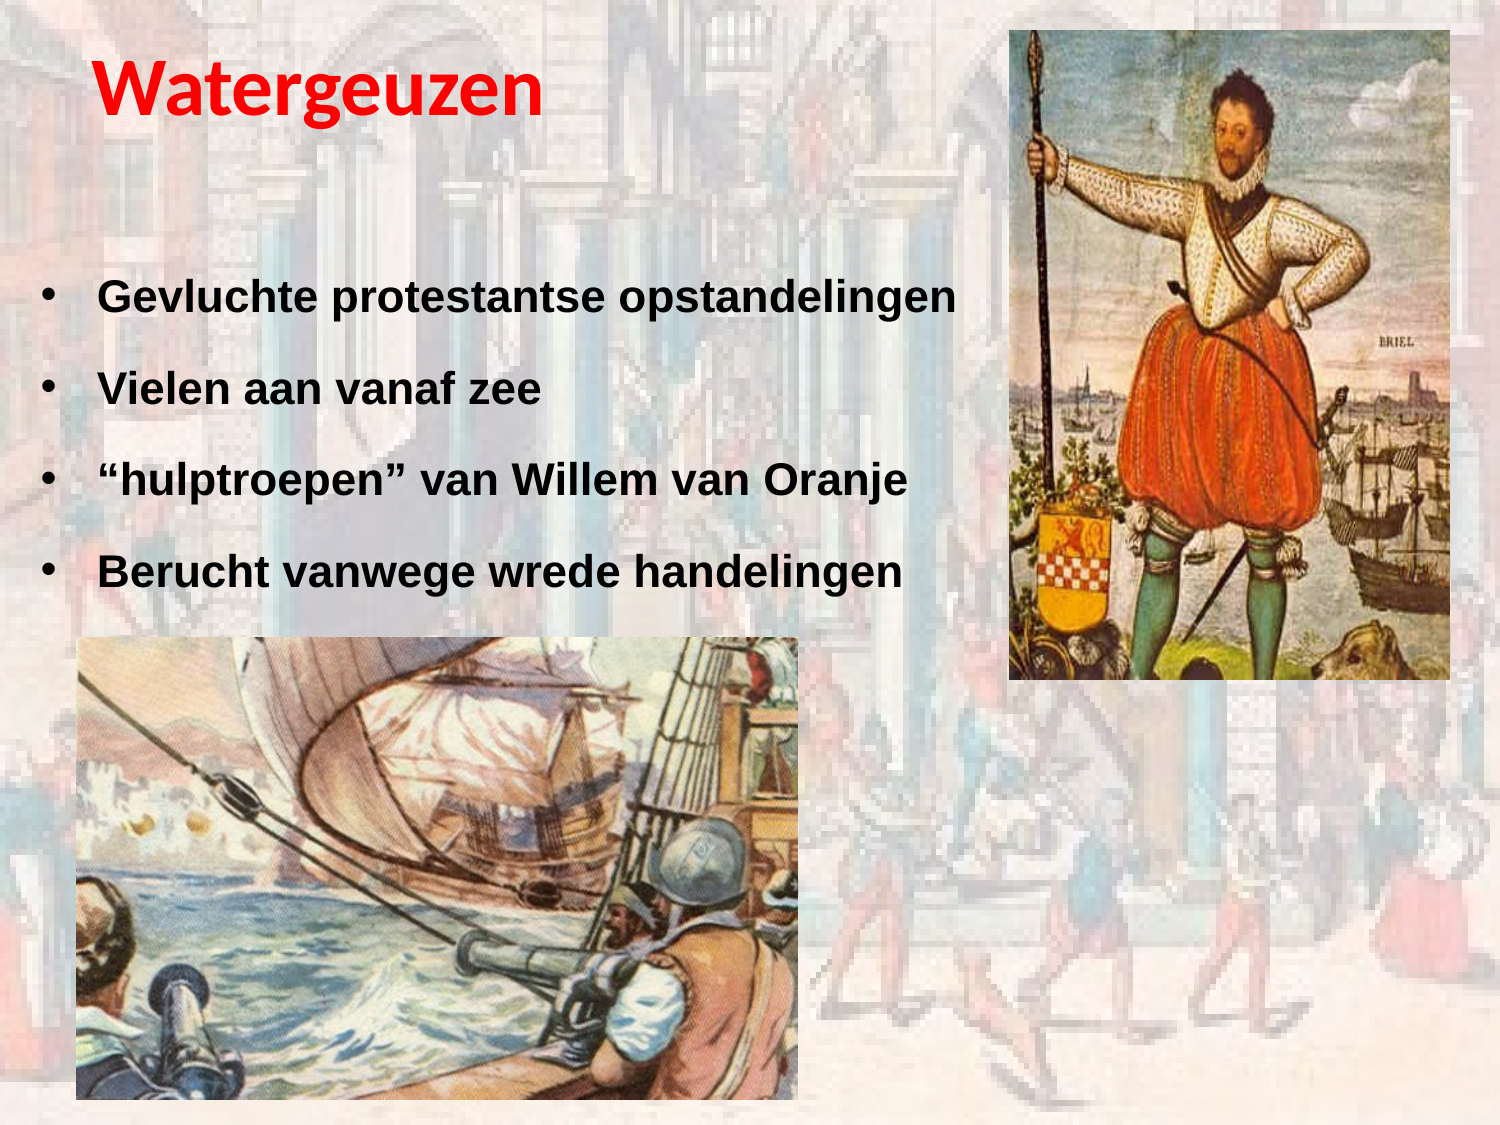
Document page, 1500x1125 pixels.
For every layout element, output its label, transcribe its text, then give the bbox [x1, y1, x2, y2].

title Watergeuzen [76, 46, 1004, 140]
picture [1009, 30, 1451, 680]
picture [76, 637, 798, 1101]
list Gevluchte protestantse opstandelingen Vielen aan vanaf zee “hulptroepen” van Willem van Oranje Berucht vanwege wrede handelingen [25, 231, 1282, 941]
